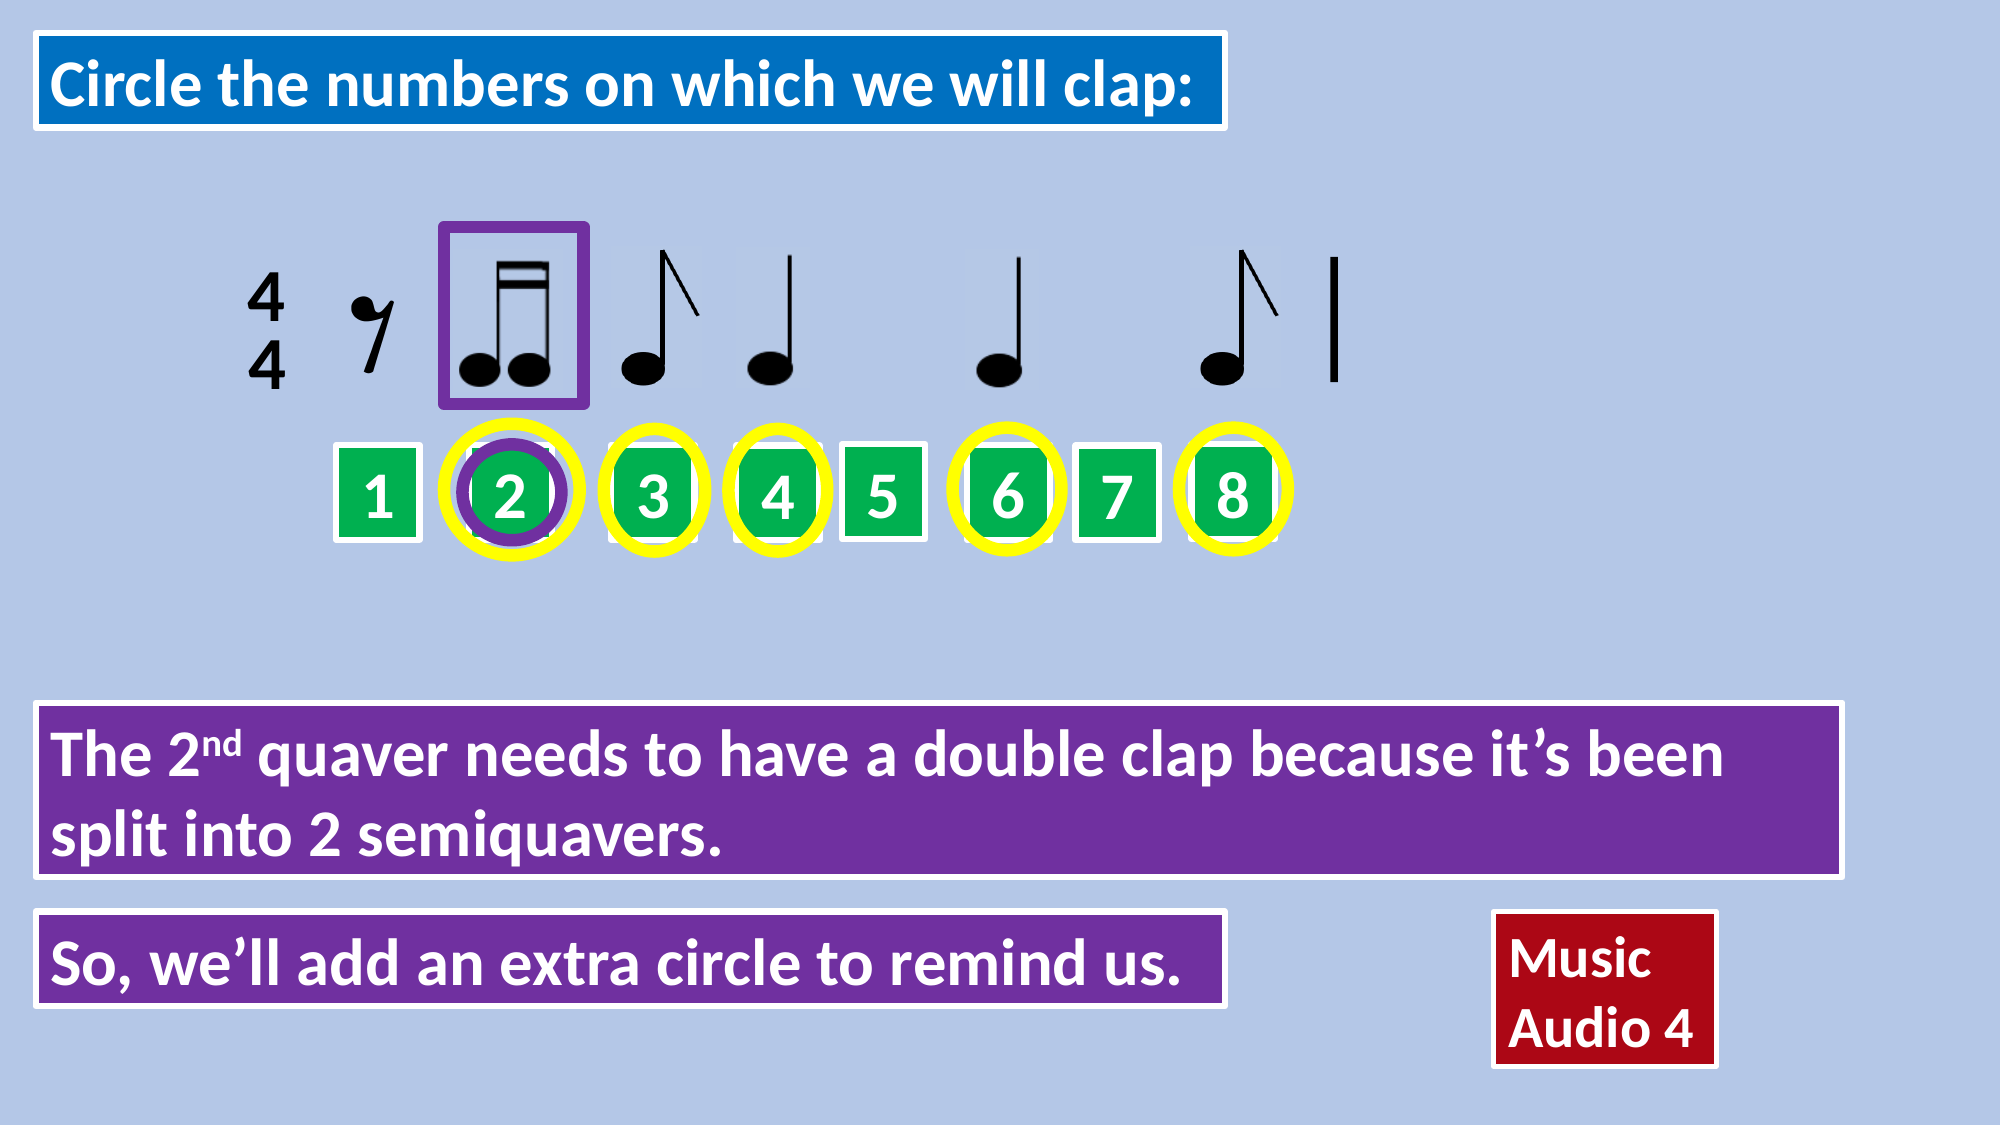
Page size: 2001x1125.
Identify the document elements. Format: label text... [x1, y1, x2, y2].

text_box 1 [336, 444, 420, 540]
text_box The 2nd quaver needs to have a double clap because it’s been split into 2 semiquavers. [35, 702, 1843, 878]
picture [736, 247, 810, 388]
text_box [602, 427, 707, 553]
picture [452, 249, 563, 392]
text_box 3 [611, 526, 622, 540]
text_box [1177, 426, 1289, 552]
picture [611, 246, 702, 388]
text_box 6 [1041, 529, 1051, 540]
picture [349, 294, 396, 377]
text_box 4 [809, 527, 820, 541]
text_box Circle the numbers on which we will clap: [35, 32, 1225, 128]
text_box 4 [736, 445, 742, 453]
text_box 7 [1075, 445, 1159, 541]
text_box [443, 227, 584, 404]
text_box [461, 443, 563, 542]
picture [965, 249, 1039, 390]
text_box 4 [814, 445, 820, 454]
text_box So, we’ll add an extra circle to remind us. [35, 911, 1225, 1007]
text_box 5 [842, 444, 926, 539]
text_box 4 [233, 307, 316, 391]
text_box [727, 427, 829, 553]
text_box 8 [1268, 532, 1275, 539]
text_box [442, 422, 581, 557]
text_box [951, 426, 1063, 552]
picture [1190, 246, 1281, 388]
text_box [1329, 256, 1339, 383]
text_box 3 [611, 444, 618, 454]
text_box 8 [1191, 531, 1199, 539]
text_box 3 [687, 531, 695, 540]
text_box 4 [232, 238, 315, 322]
text_box 4 [736, 527, 747, 541]
text_box Music Audio 4 [1493, 911, 1717, 1067]
